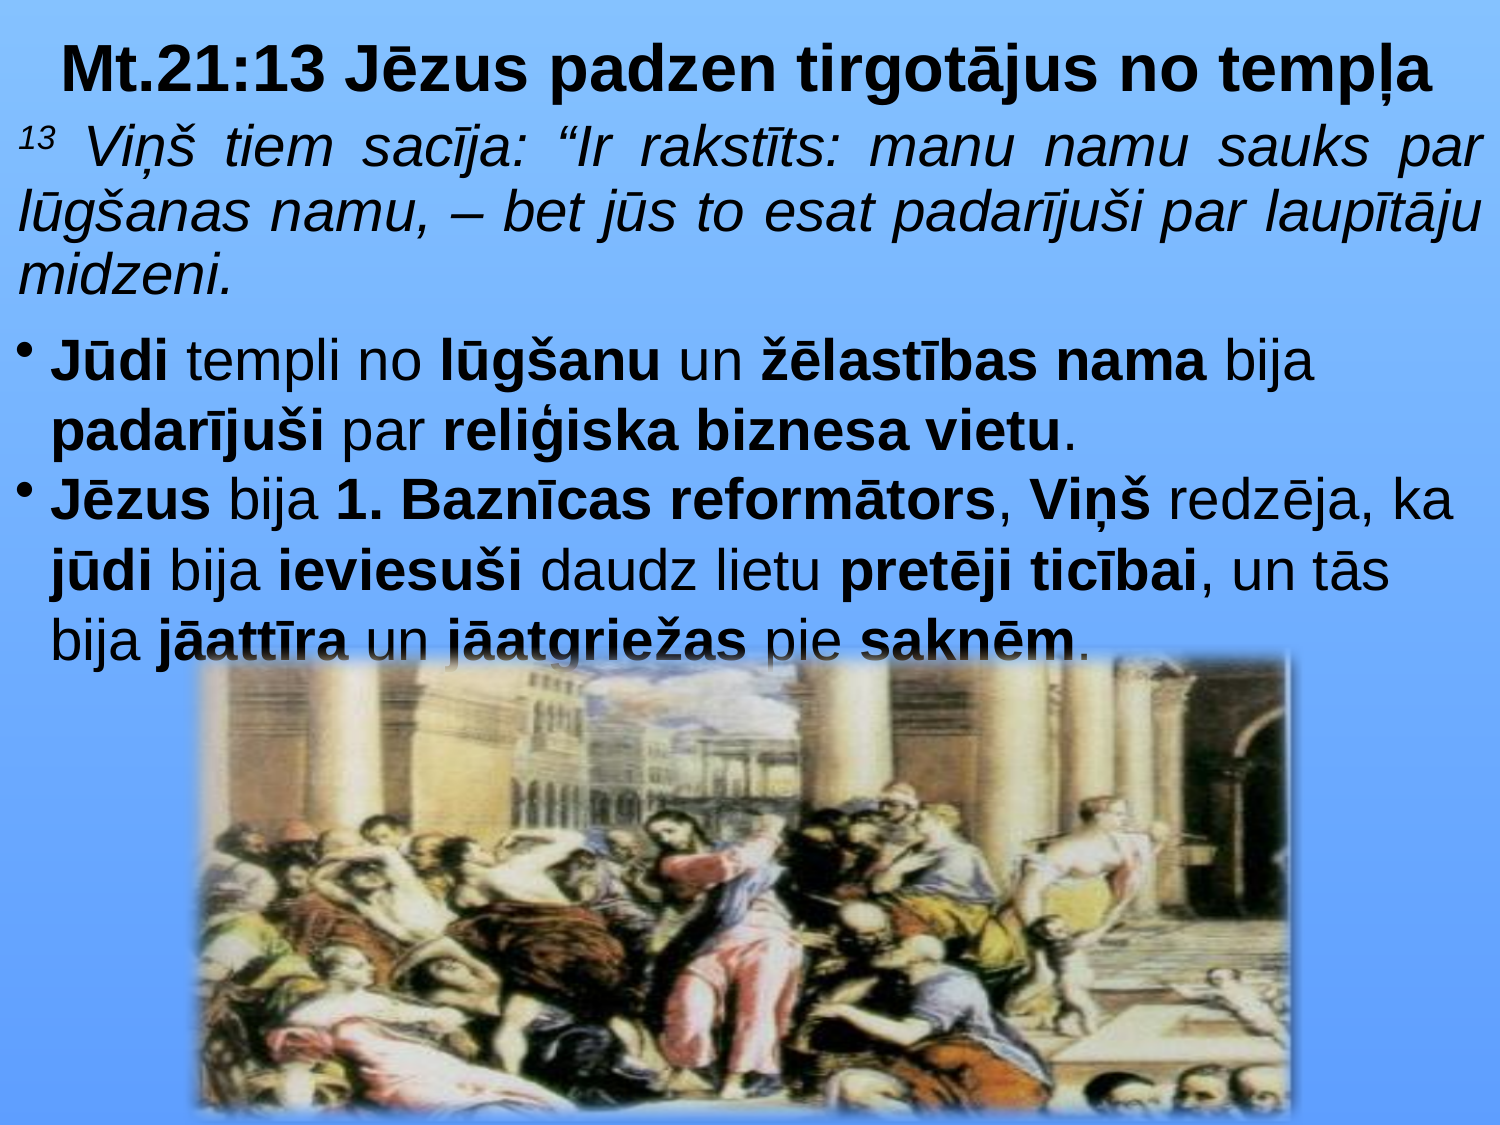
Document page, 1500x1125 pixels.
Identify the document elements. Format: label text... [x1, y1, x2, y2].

picture [182, 644, 1306, 1125]
title Mt.21:13 Jēzus padzen tirgotājus no tempļa [29, 0, 1466, 153]
list 13 Viņš tiem sacīja: “Ir rakstīts: manu namu sauks par lūgšanas namu, – bet jūs to esat padarījuši par laupītāju midzeni. [0, 101, 1500, 314]
text_box Jūdi templi no lūgšanu un žēlastības nama bija padarījuši par reliģiska biznesa vietu. Jēzus bija 1. Baznīcas reformātors, Viņš redzēja, ka jūdi bija ieviesuši daudz lietu pretēji ticībai, un tās bija jāattīra un jāatgriežas pie saknēm. [0, 314, 1500, 749]
